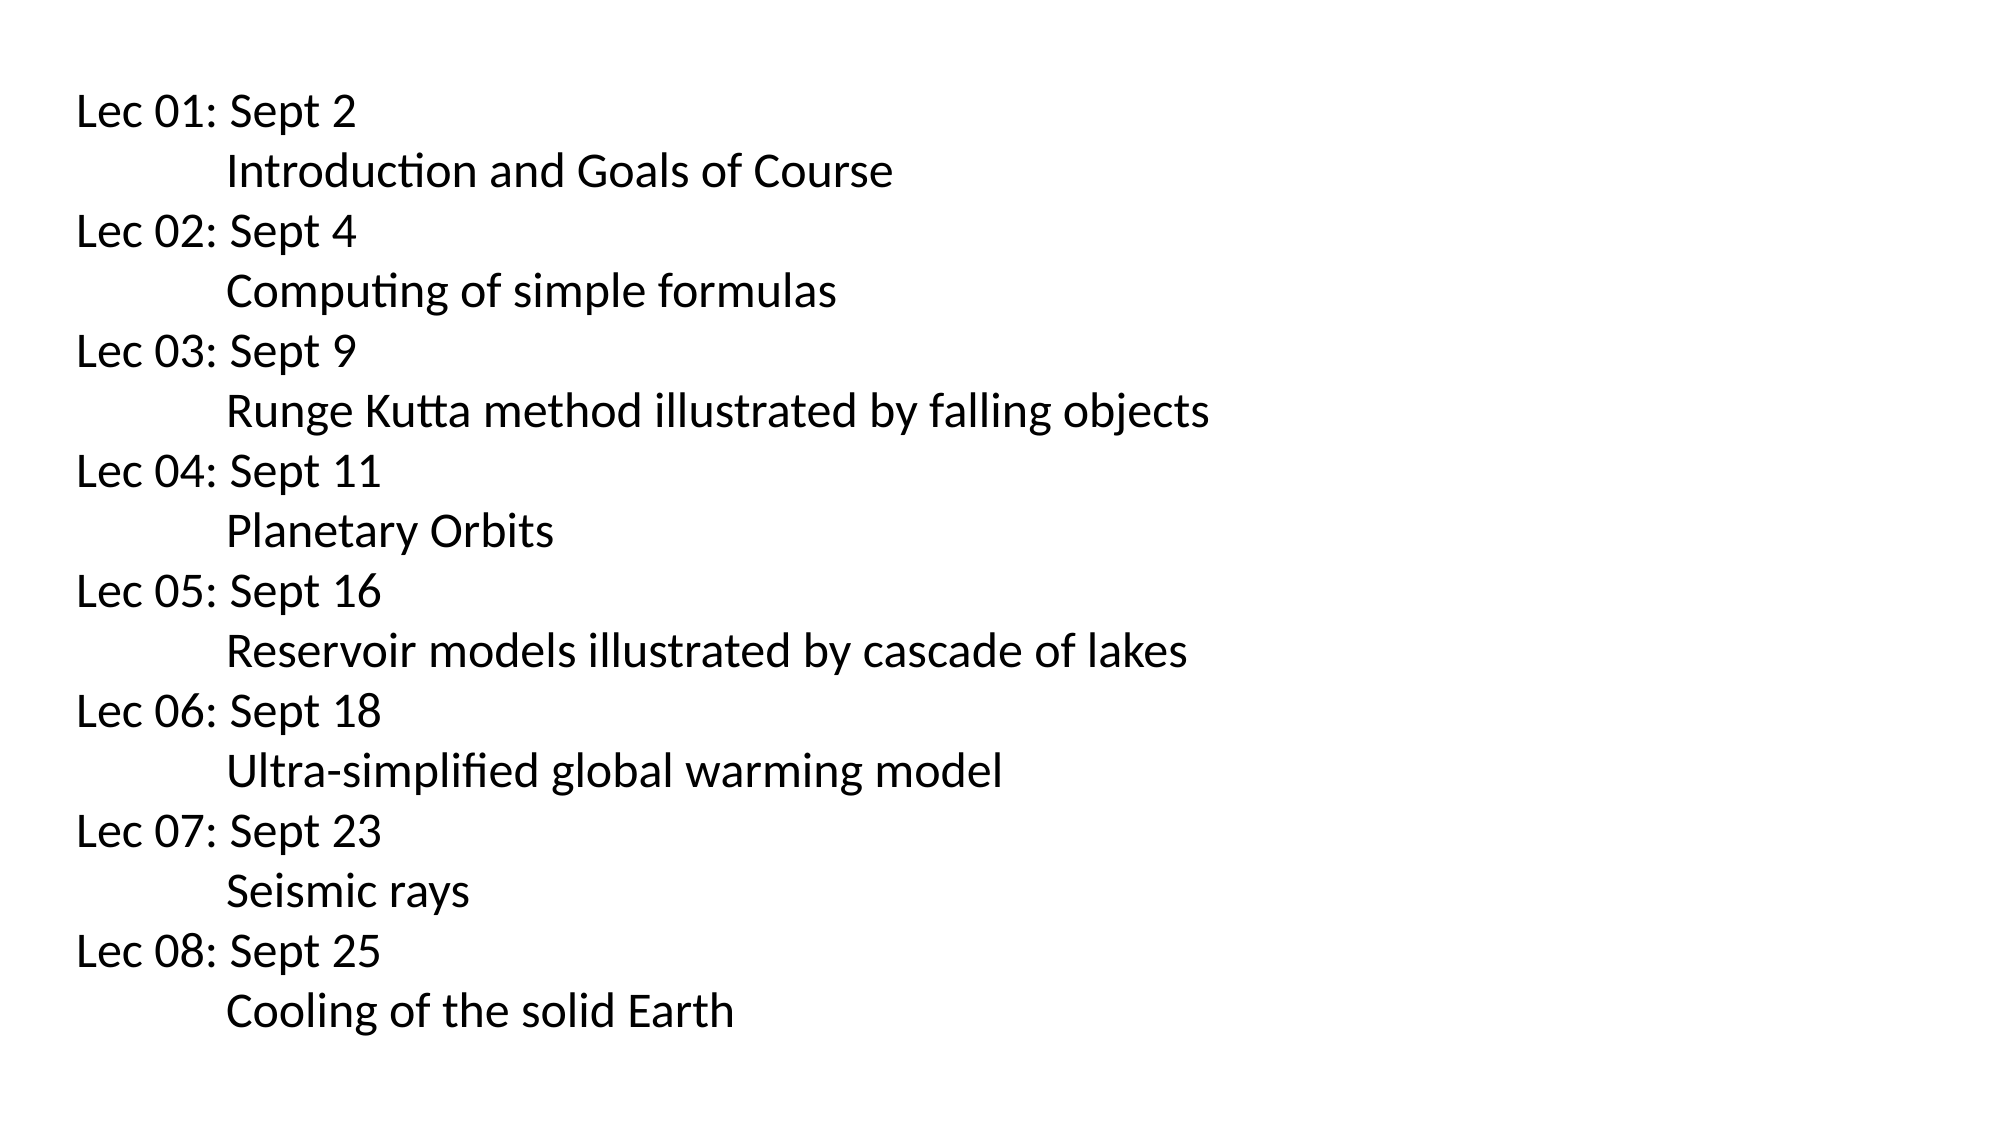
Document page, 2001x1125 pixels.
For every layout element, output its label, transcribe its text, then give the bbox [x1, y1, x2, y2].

text_box Lec 01: Sept 2 Introduction and Goals of Course Lec 02: Sept 4 Computing of simple formulas Lec 03: Sept 9 Runge Kutta method illustrated by falling objects Lec 04: Sept 11 Planetary Orbits Lec 05: Sept 16 Reservoir models illustrated by cascade of lakes Lec 06: Sept 18 Ultra-simplified global warming model Lec 07: Sept 23 Seismic rays Lec 08: Sept 25 Cooling of the solid Earth [61, 70, 1855, 1045]
